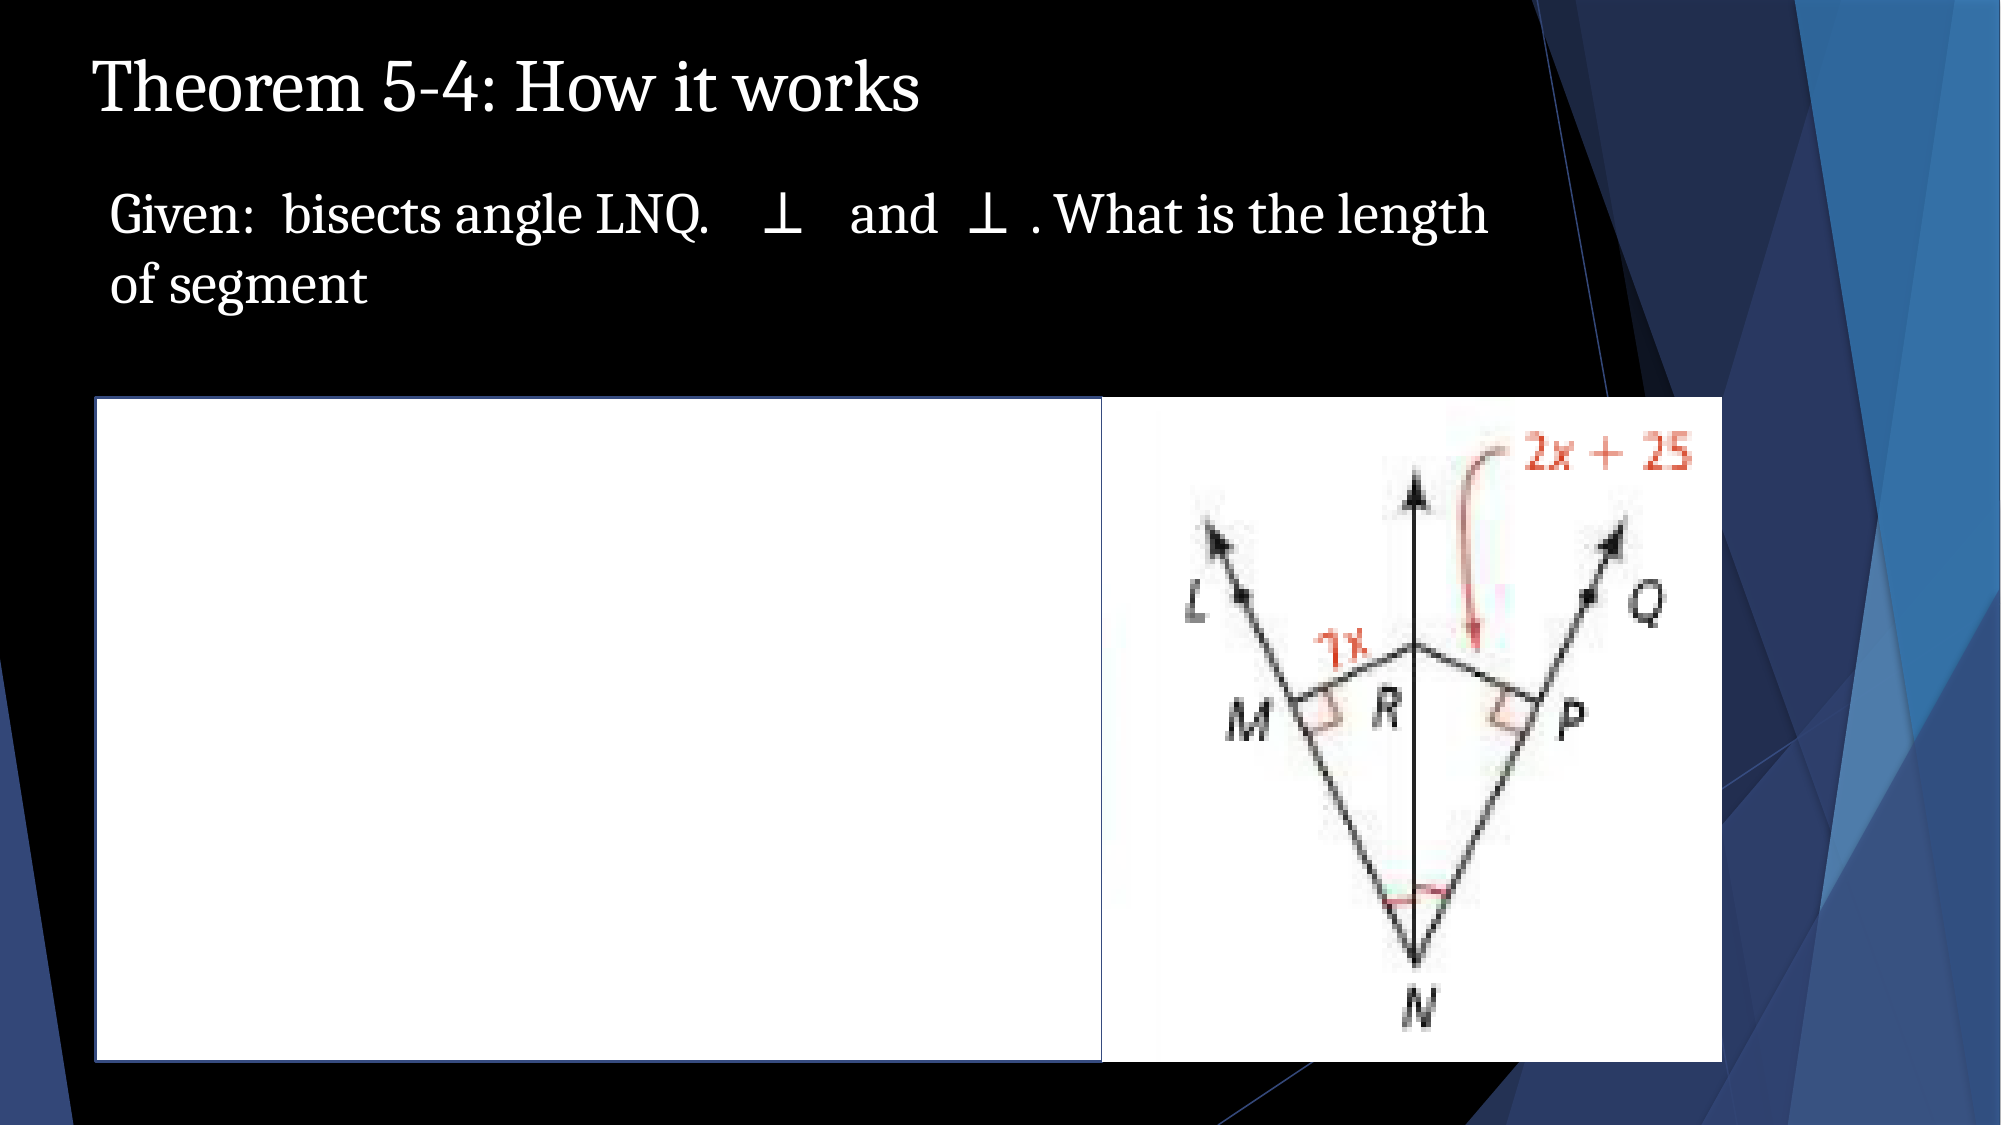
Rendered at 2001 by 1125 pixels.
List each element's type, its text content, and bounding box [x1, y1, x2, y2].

title Theorem 5-4: How it works [76, 29, 1596, 246]
picture [1101, 397, 1723, 1062]
text_box [94, 396, 1102, 1063]
